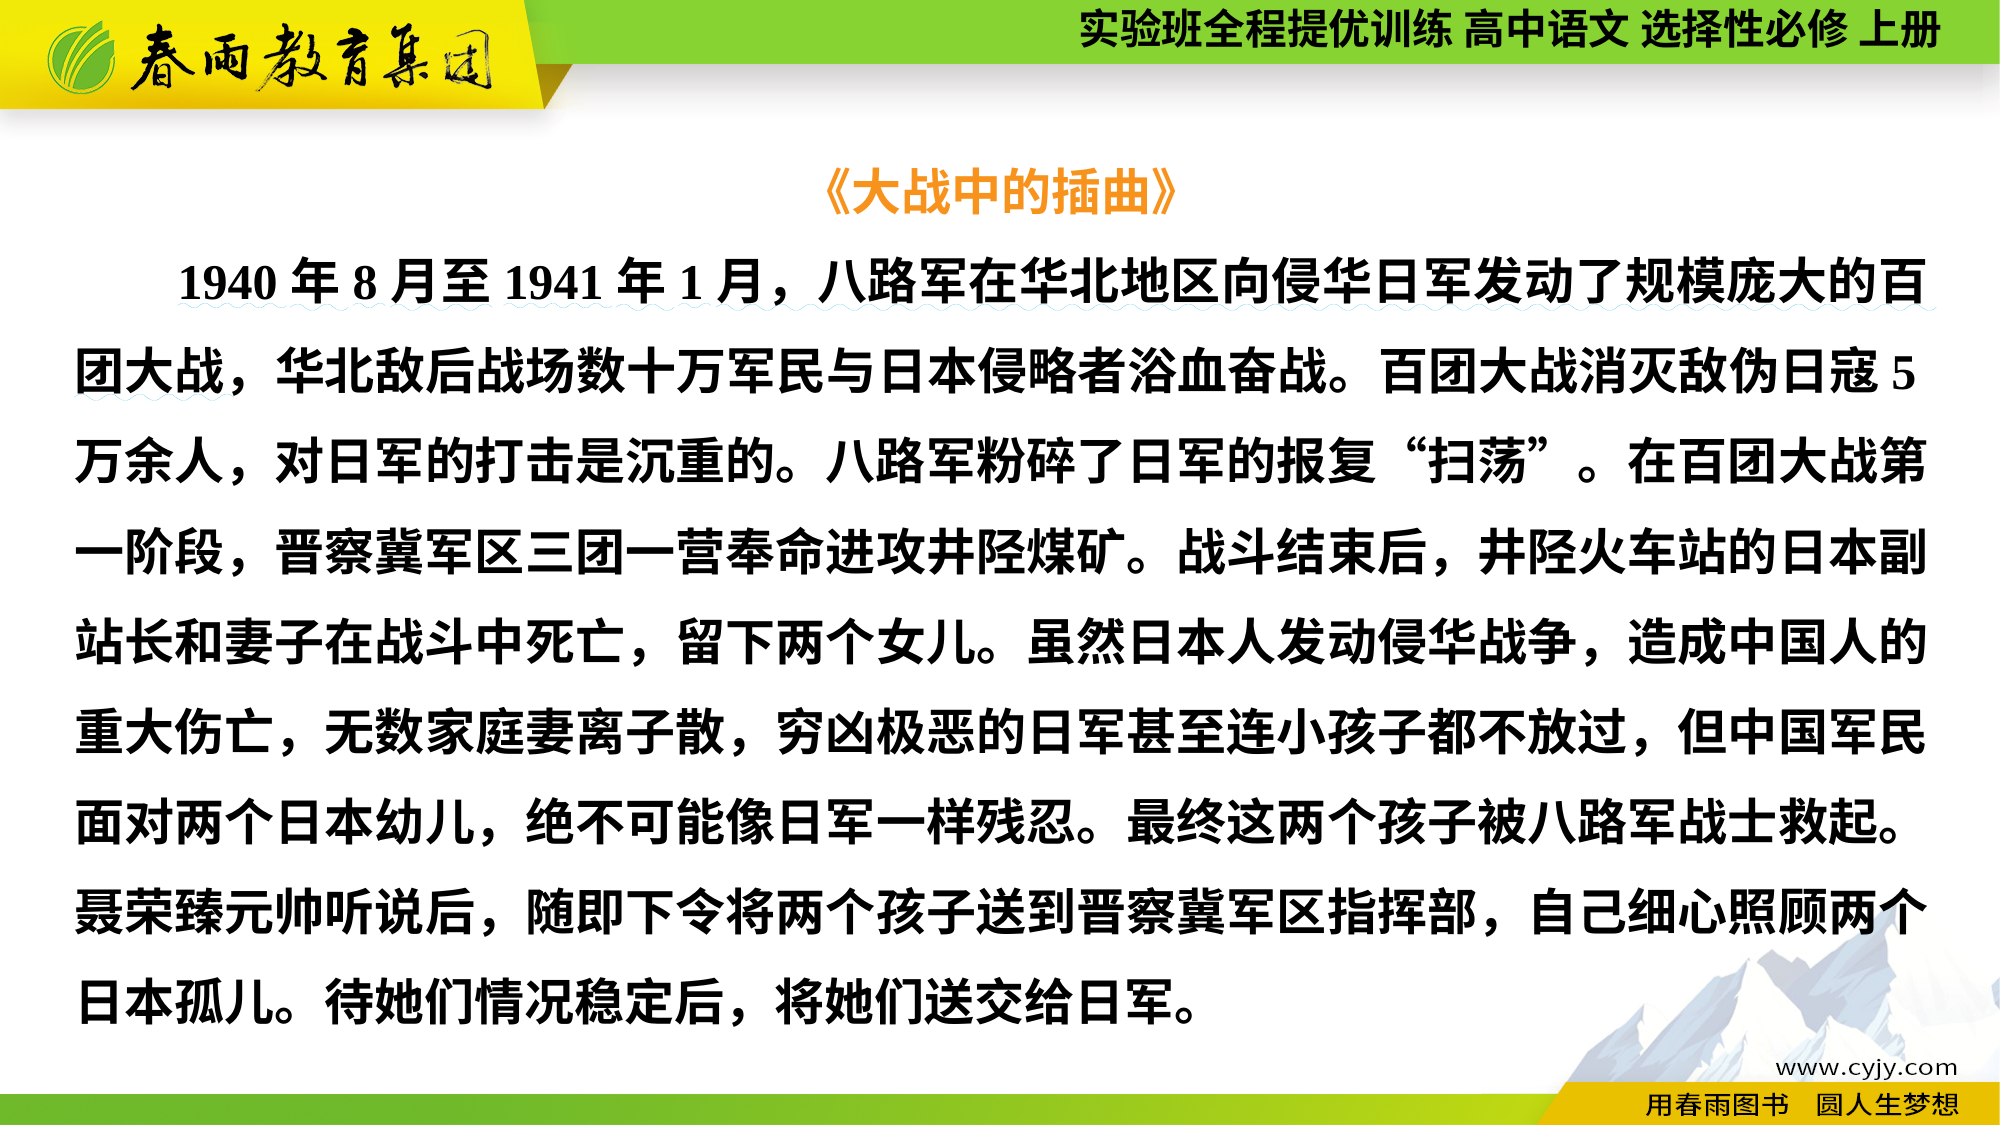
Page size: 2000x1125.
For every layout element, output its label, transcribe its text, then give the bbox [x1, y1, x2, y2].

list 《大战中的插曲》 1940年8月至1941年1月，八路军在华北地区向侵华日军发动了规模庞大的百团大战，华北敌后战场数十万军民与日本侵略者浴血奋战。百团大战消灭敌伪日寇5万余人，对日军的打击是沉重的。八路军粉碎了日军的报复“扫荡”。在百团大战第一阶段，晋察冀军区三团一营奉命进攻井陉煤矿。战斗结束后，井陉火车站的日本副站长和妻子在战斗中死亡，留下两个女儿。虽然日本人发动侵华战争，造成中国人的重大伤亡，无数家庭妻离子散，穷凶极恶的日军甚至连小孩子都不放过，但中国军民面对两个日本幼儿，绝不可能像日军一样残忍。最终这两个孩子被八路军战士救起。聂荣臻元帅听说后，随即下令将两个孩子送到晋察冀军区指挥部，自己细心照顾两个日本孤儿。待她们情况稳定后，将她们送交给日军。 [59, 122, 1944, 1047]
picture [0, 0, 2000, 1125]
